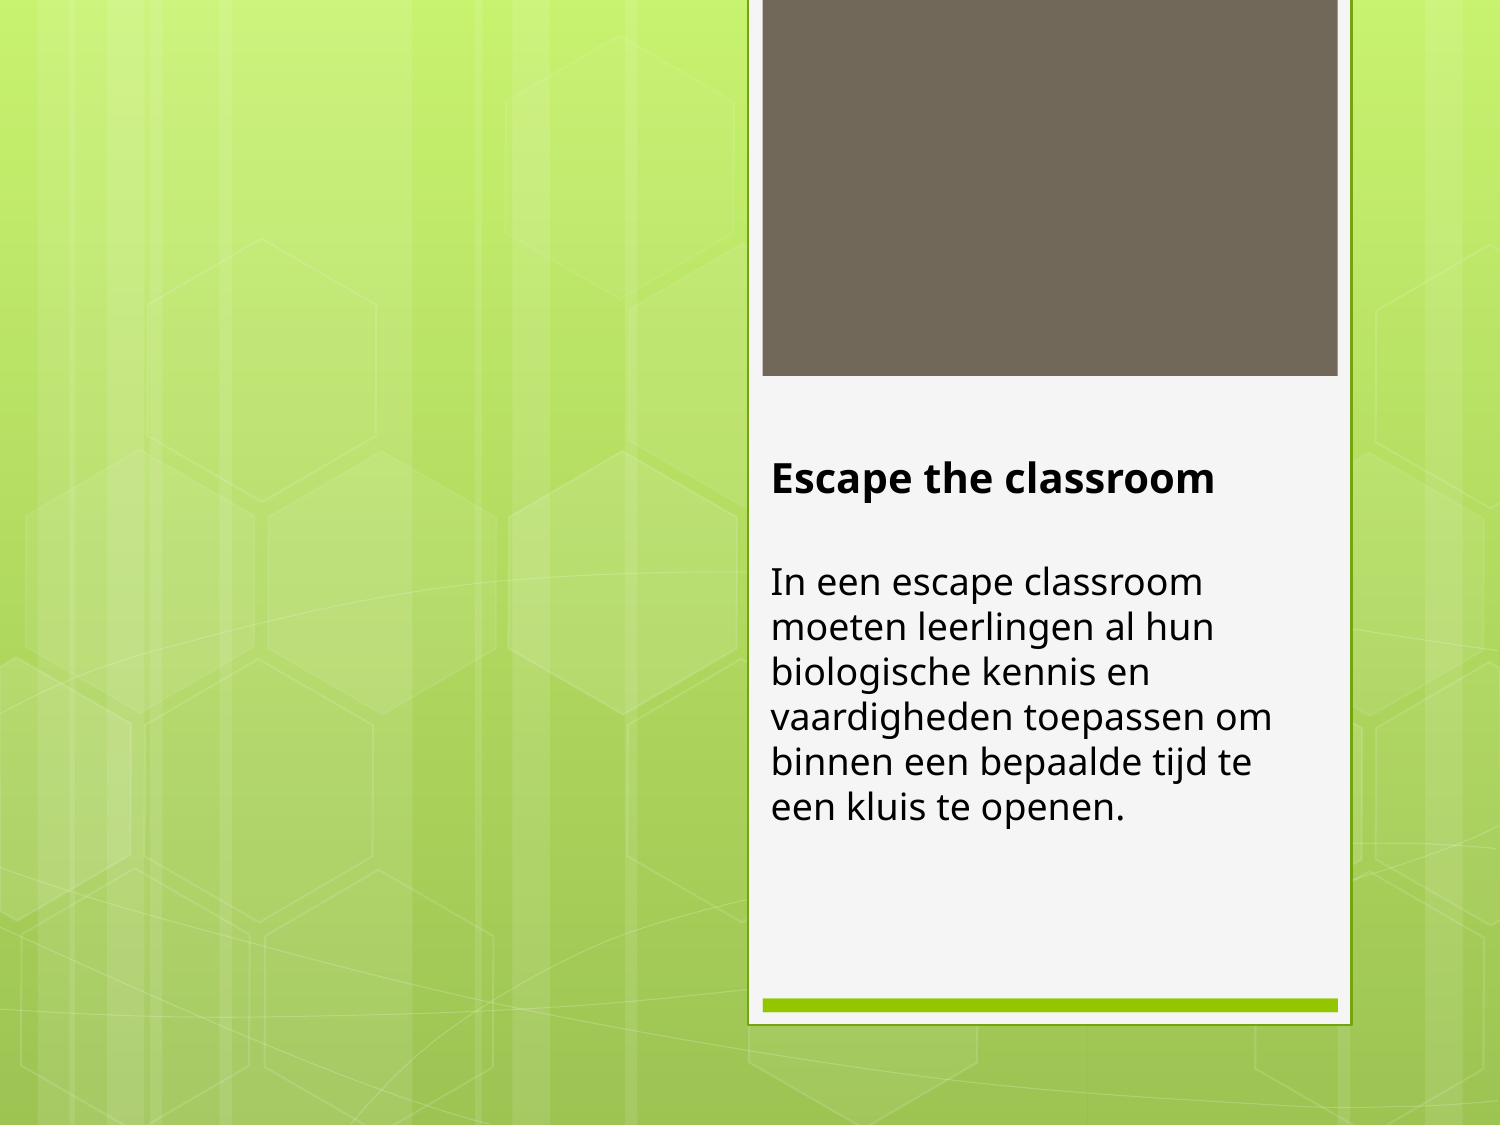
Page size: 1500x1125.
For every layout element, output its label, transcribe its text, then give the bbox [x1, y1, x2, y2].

text_box Escape the classroom [755, 444, 1341, 510]
text_box In een escape classroom moeten leerlingen al hun biologische kennis en vaardigheden toepassen om binnen een bepaalde tijd te een kluis te openen. [755, 550, 1312, 836]
